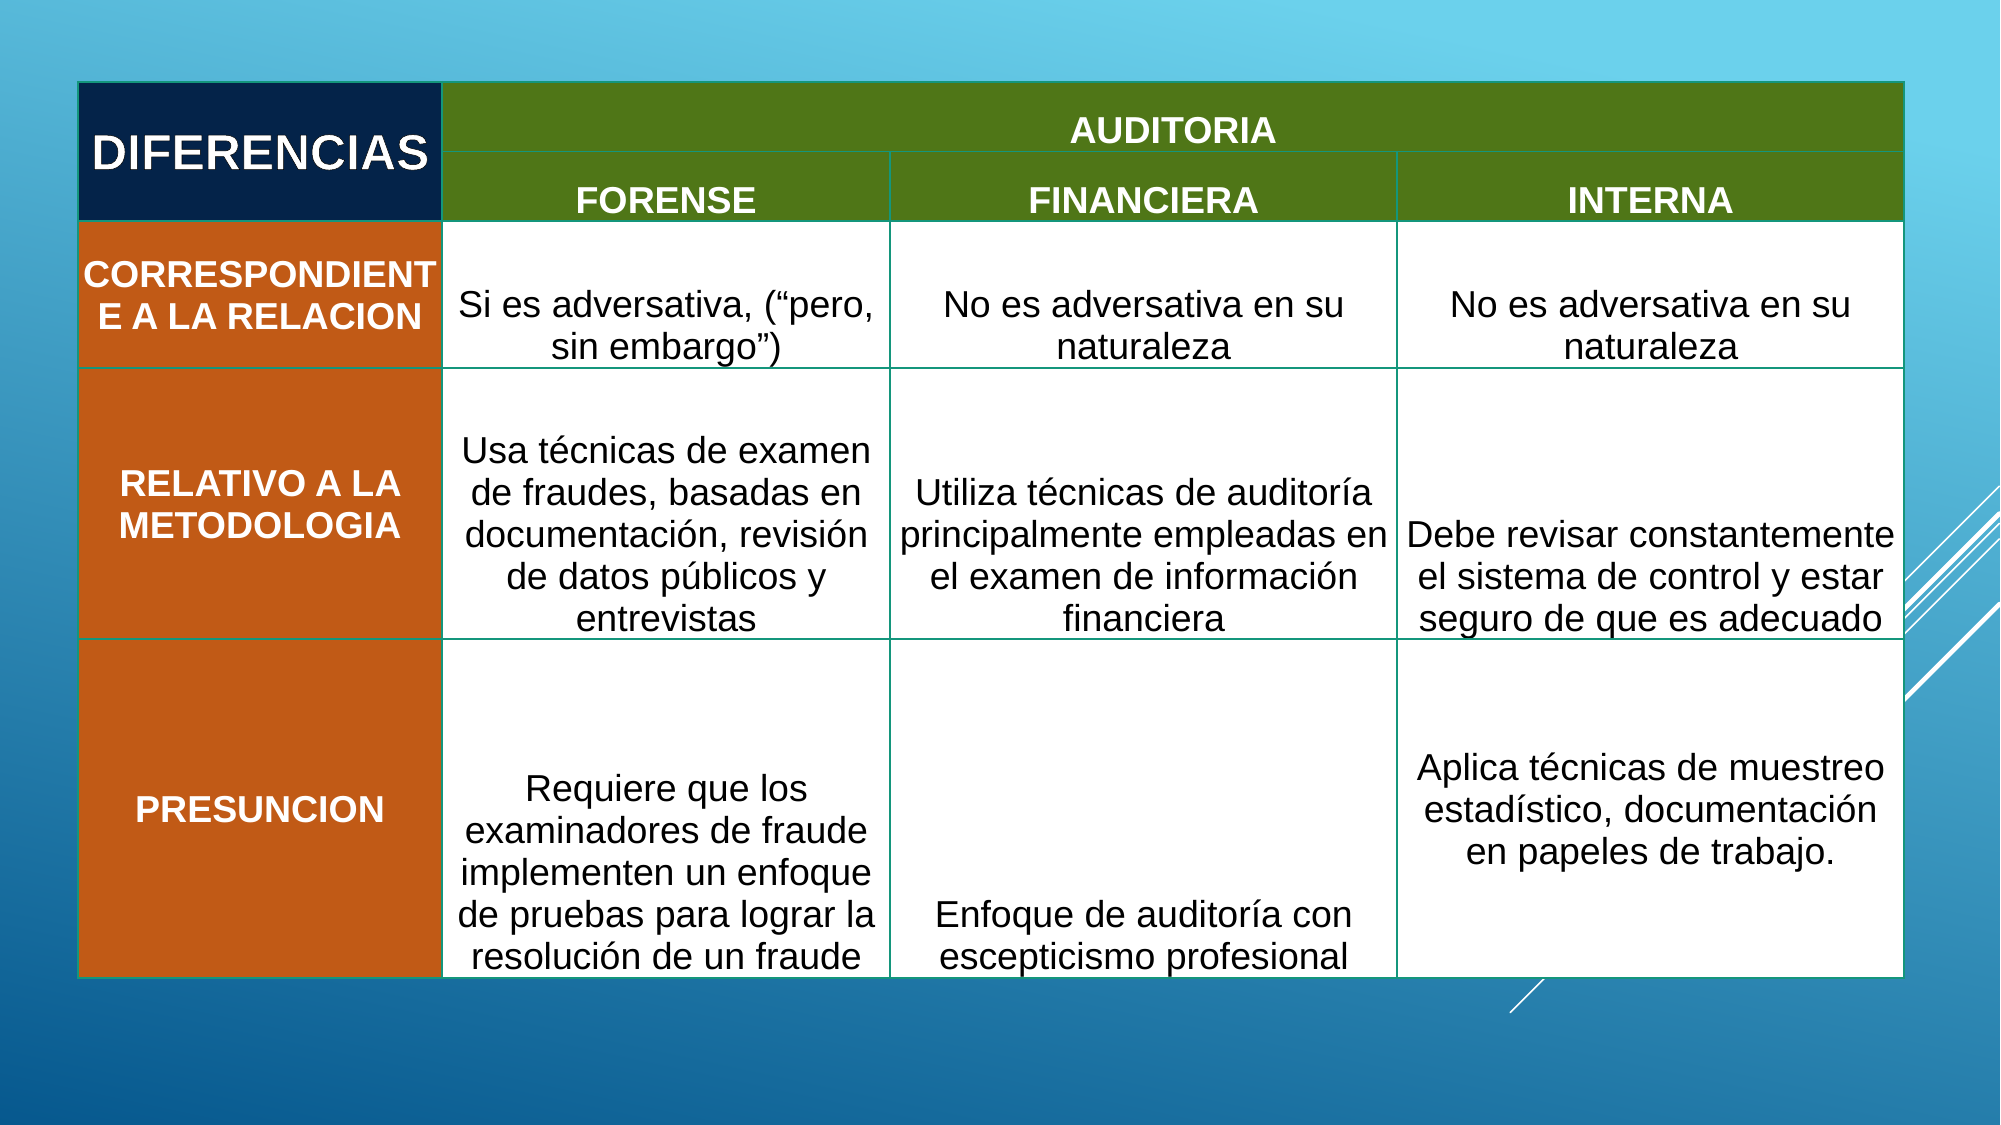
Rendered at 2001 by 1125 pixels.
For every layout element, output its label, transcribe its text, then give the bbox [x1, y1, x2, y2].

table_cell INTERNA [1398, 152, 1903, 220]
table_cell Aplica técnicas de muestreo estadístico, documentación en papeles de trabajo. [1398, 640, 1903, 977]
table_cell FORENSE [443, 152, 889, 220]
table_cell Requiere que los examinadores de fraude implementen un enfoque de pruebas para lograr la resolución de un fraude [443, 640, 889, 977]
table_cell Utiliza técnicas de auditoría principalmente empleadas en el examen de información financiera [891, 369, 1396, 638]
table_cell CORRESPONDIENTE A LA RELACION [79, 222, 441, 367]
table_cell Debe revisar constantemente el sistema de control y estar seguro de que es adecuado [1398, 369, 1903, 638]
table_header AUDITORIA [443, 83, 1903, 151]
table_cell FINANCIERA [891, 152, 1396, 220]
table_cell PRESUNCION [79, 640, 441, 977]
table_cell RELATIVO A LA METODOLOGIA [79, 369, 441, 638]
table_header DIFERENCIAS [79, 83, 441, 220]
table_cell Si es adversativa, (“pero, sin embargo”) [443, 222, 889, 367]
table_cell Enfoque de auditoría con escepticismo profesional [891, 640, 1396, 977]
table_cell No es adversativa en su naturaleza [891, 222, 1396, 367]
table_cell No es adversativa en su naturaleza [1398, 222, 1903, 367]
table_cell Usa técnicas de examen de fraudes, basadas en documentación, revisión de datos públicos y entrevistas [443, 369, 889, 638]
